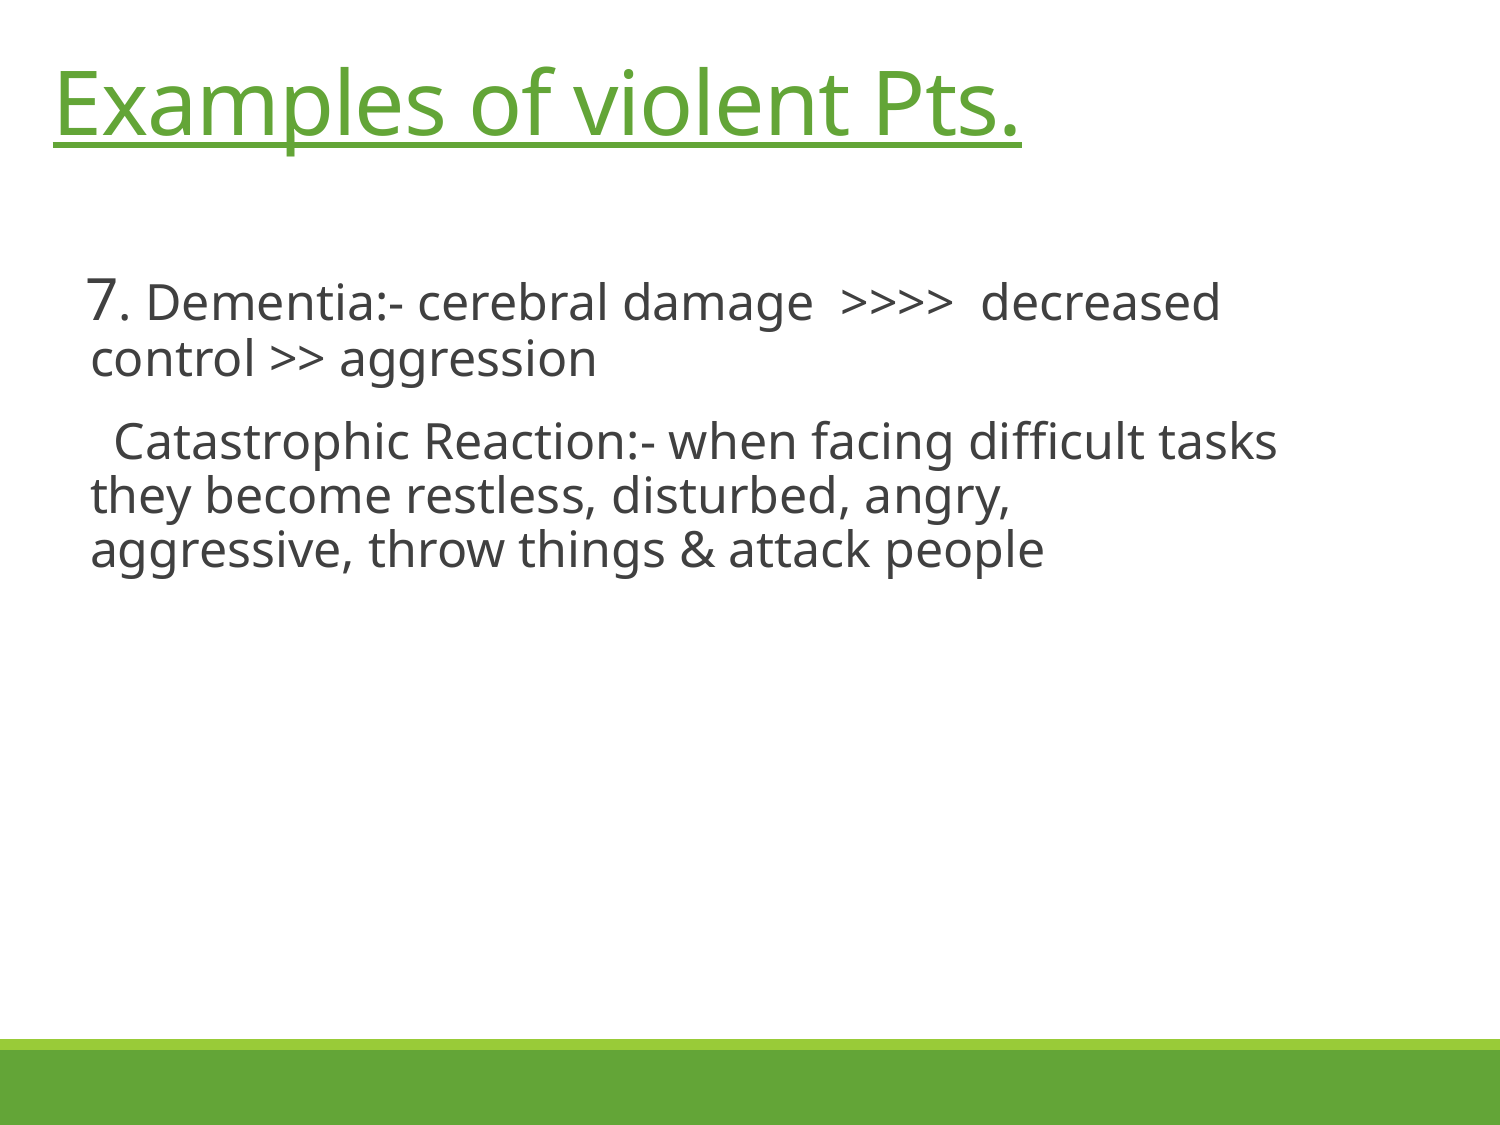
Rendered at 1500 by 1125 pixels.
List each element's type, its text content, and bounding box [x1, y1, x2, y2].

list 7. Dementia:- cerebral damage >>>> decreased control >> aggression Catastrophic Reaction:- when facing difficult tasks they become restless, disturbed, angry, aggressive, throw things & attack people [75, 262, 1350, 938]
text_box Examples of violent Pts. [37, 37, 1313, 161]
